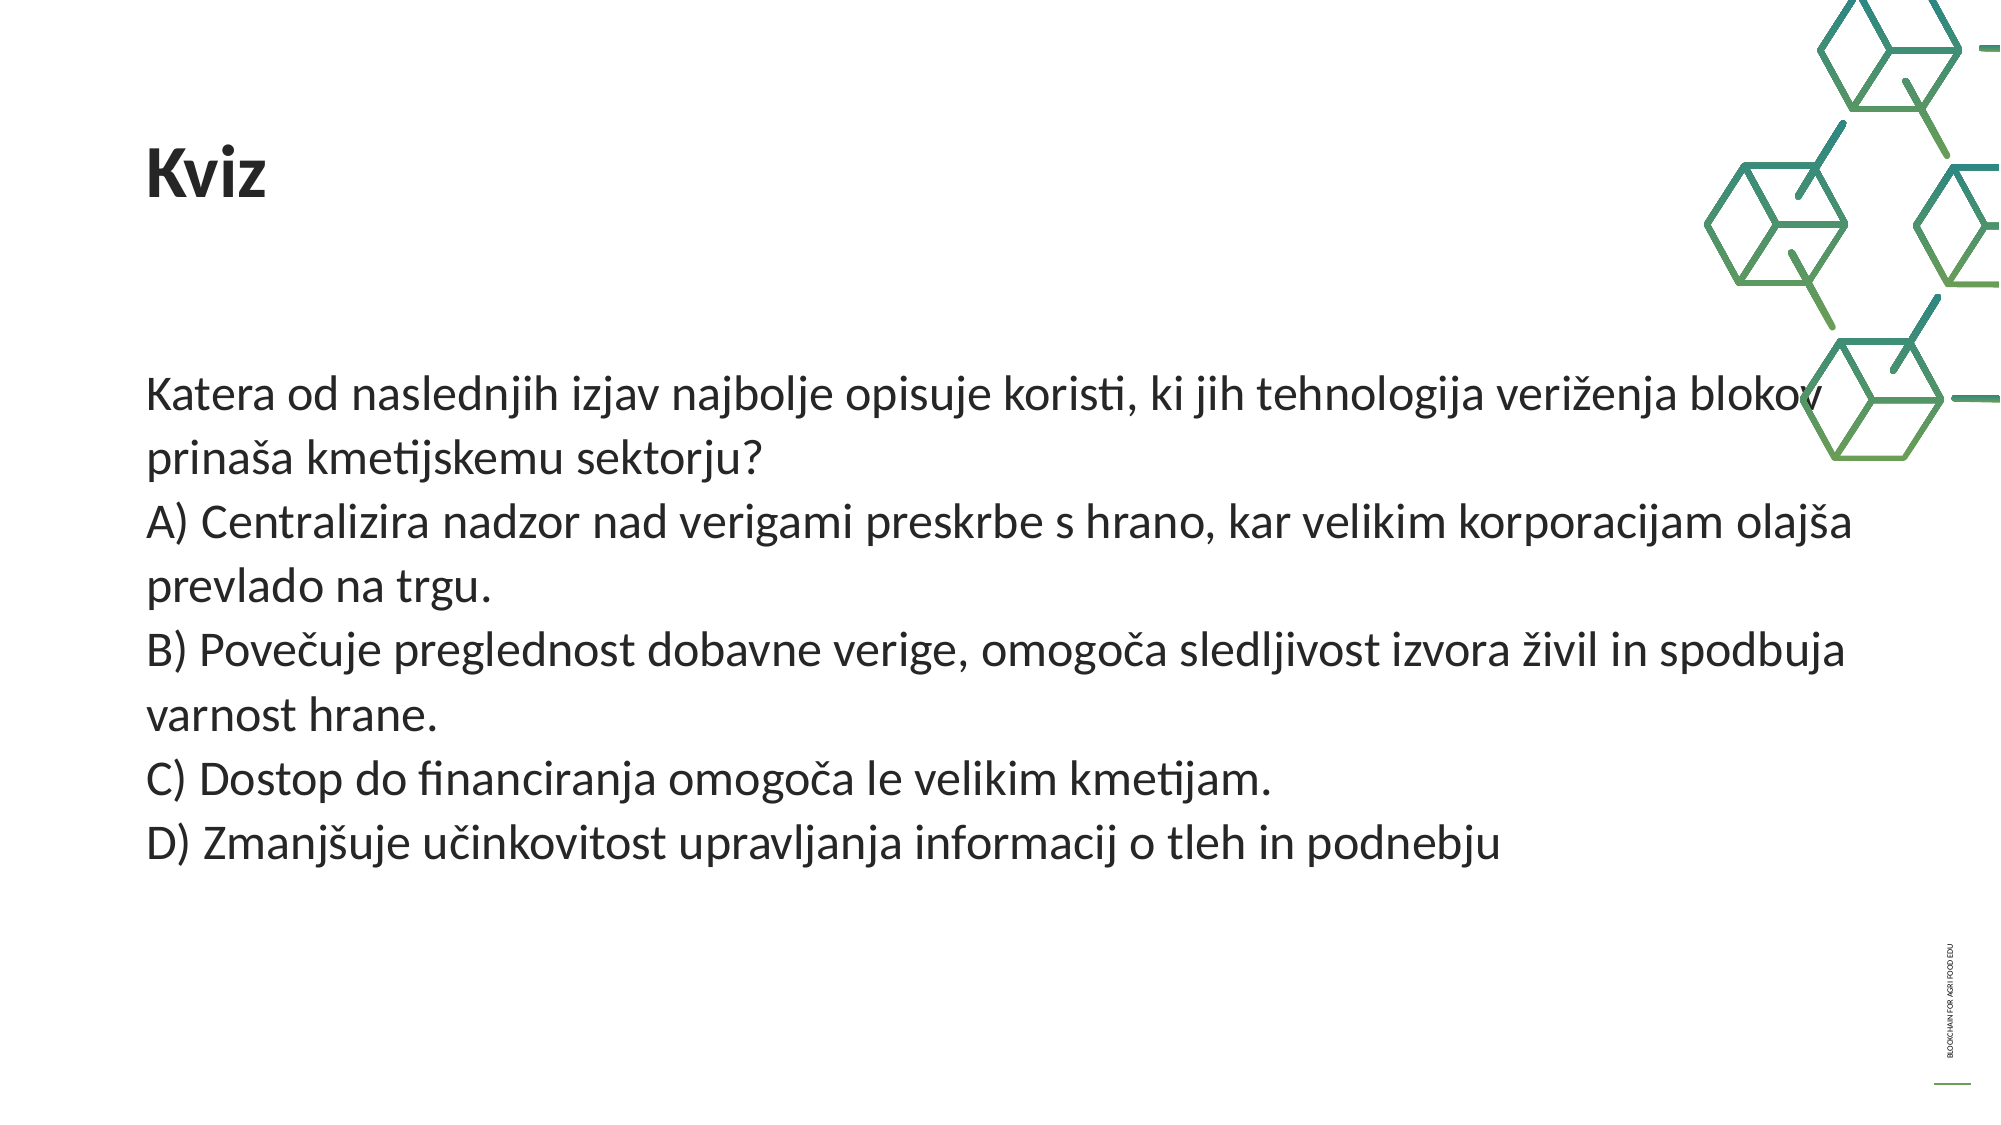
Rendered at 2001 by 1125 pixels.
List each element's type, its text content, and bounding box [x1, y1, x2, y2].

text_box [1703, 0, 2000, 462]
list Kviz [130, 124, 1698, 337]
list Katera od naslednjih izjav najbolje opisuje koristi, ki jih tehnologija veriženja blokov prinaša kmetijskemu sektorju? A) Centralizira nadzor nad verigami preskrbe s hrano, kar velikim korporacijam olajša prevlado na trgu. B) Povečuje preglednost dobavne verige, omogoča sledljivost izvora živil in spodbuja varnost hrane. C) Dostop do financiranja omogoča le velikim kmetijam. D) Zmanjšuje učinkovitost upravljanja informacij o tleh in podnebju [130, 348, 1869, 1035]
